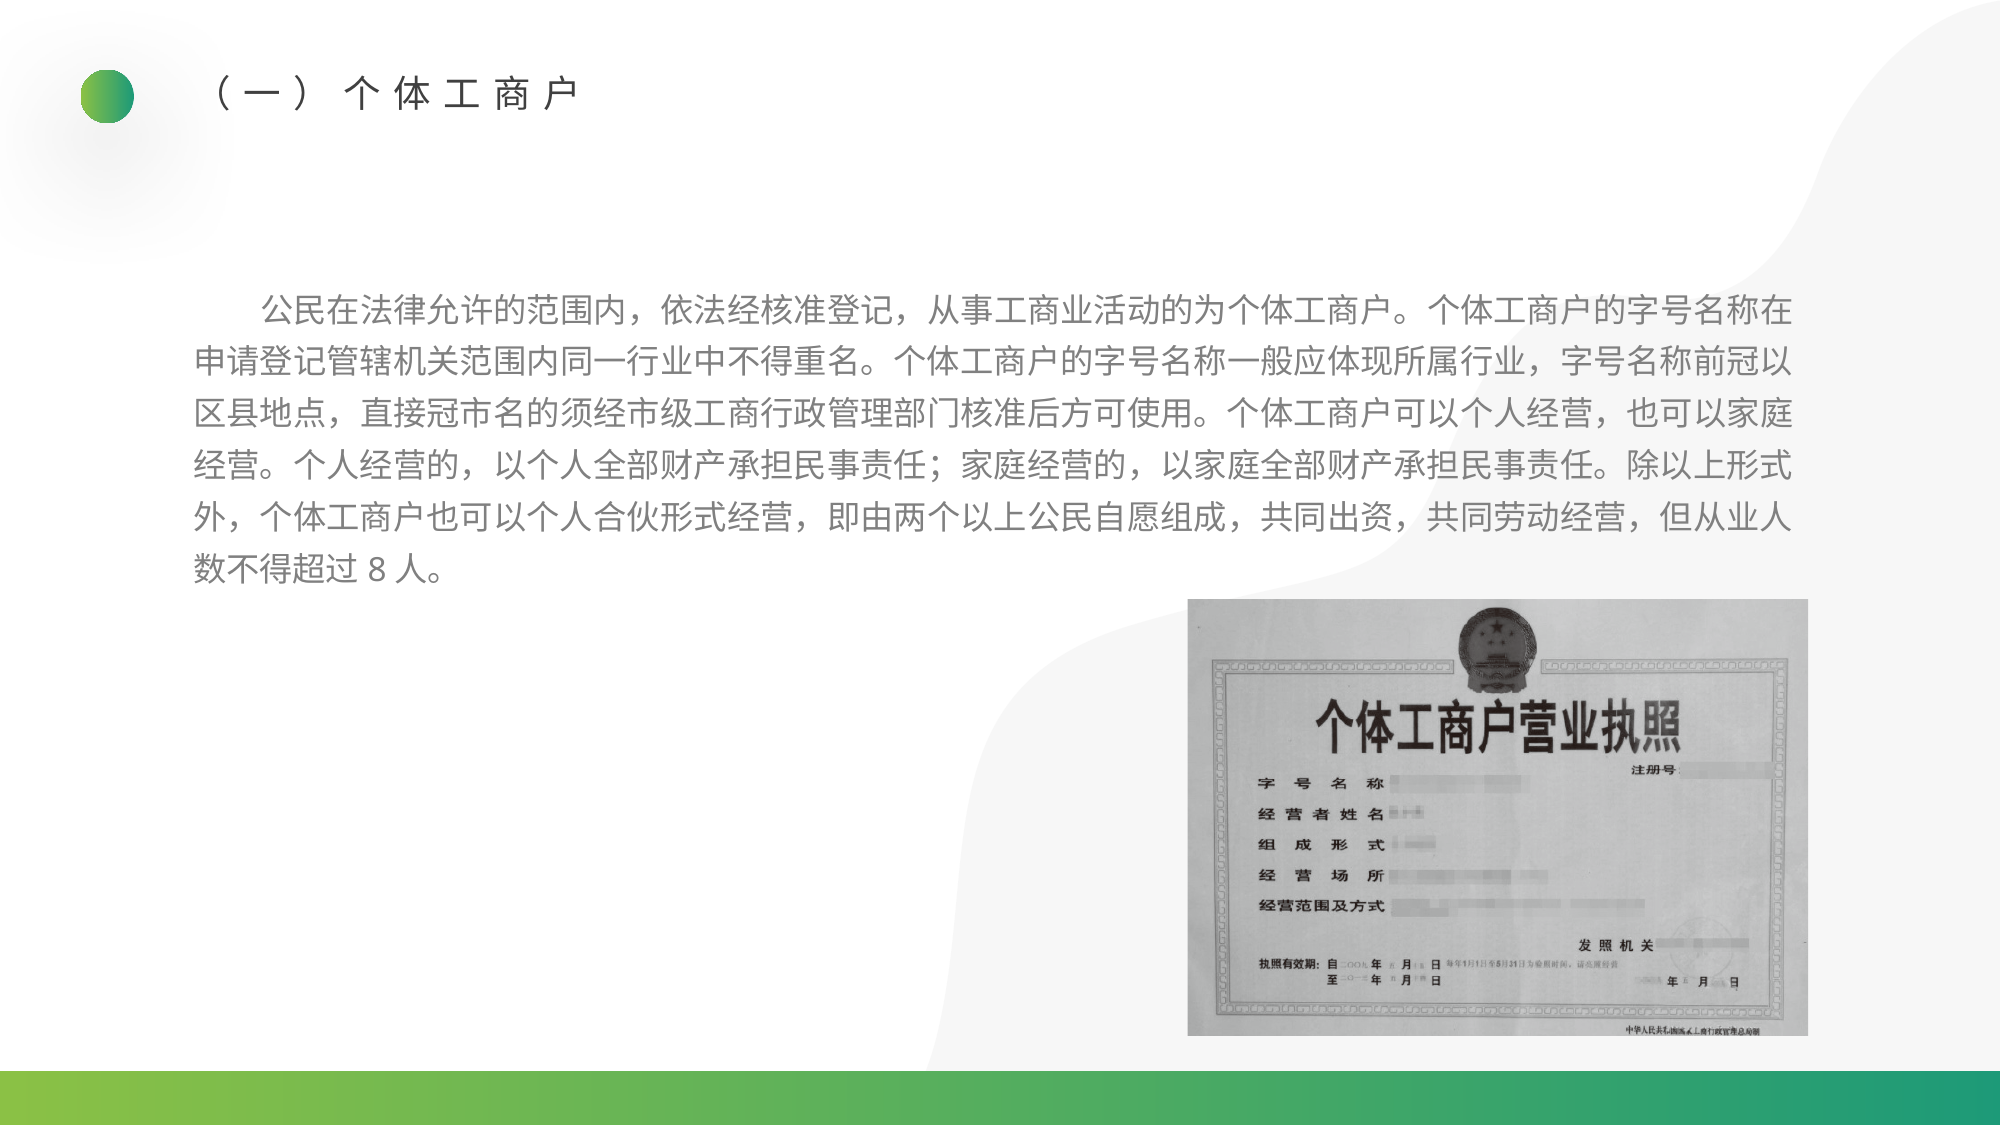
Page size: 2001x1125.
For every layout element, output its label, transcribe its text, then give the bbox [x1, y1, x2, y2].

picture [1187, 599, 1809, 1036]
text_box 公民在法律允许的范围内，依法经核准登记，从事工商业活动的为个体工商户。个体工商户的字号名称在申请登记管辖机关范围内同一行业中不得重名。个体工商户的字号名称一般应体现所属行业，字号名称前冠以区县地点，直接冠市名的须经市级工商行政管理部门核准后方可使用。个体工商户可以个人经营，也可以家庭经营。个人经营的，以个人全部财产承担民事责任；家庭经营的，以家庭全部财产承担民事责任。除以上形式外，个体工商户也可以个人合伙形式经营，即由两个以上公民自愿组成，共同出资，共同劳动经营，但从业人数不得超过8人。 [178, 269, 1809, 596]
text_box （一）个体工商户 [178, 62, 1012, 123]
